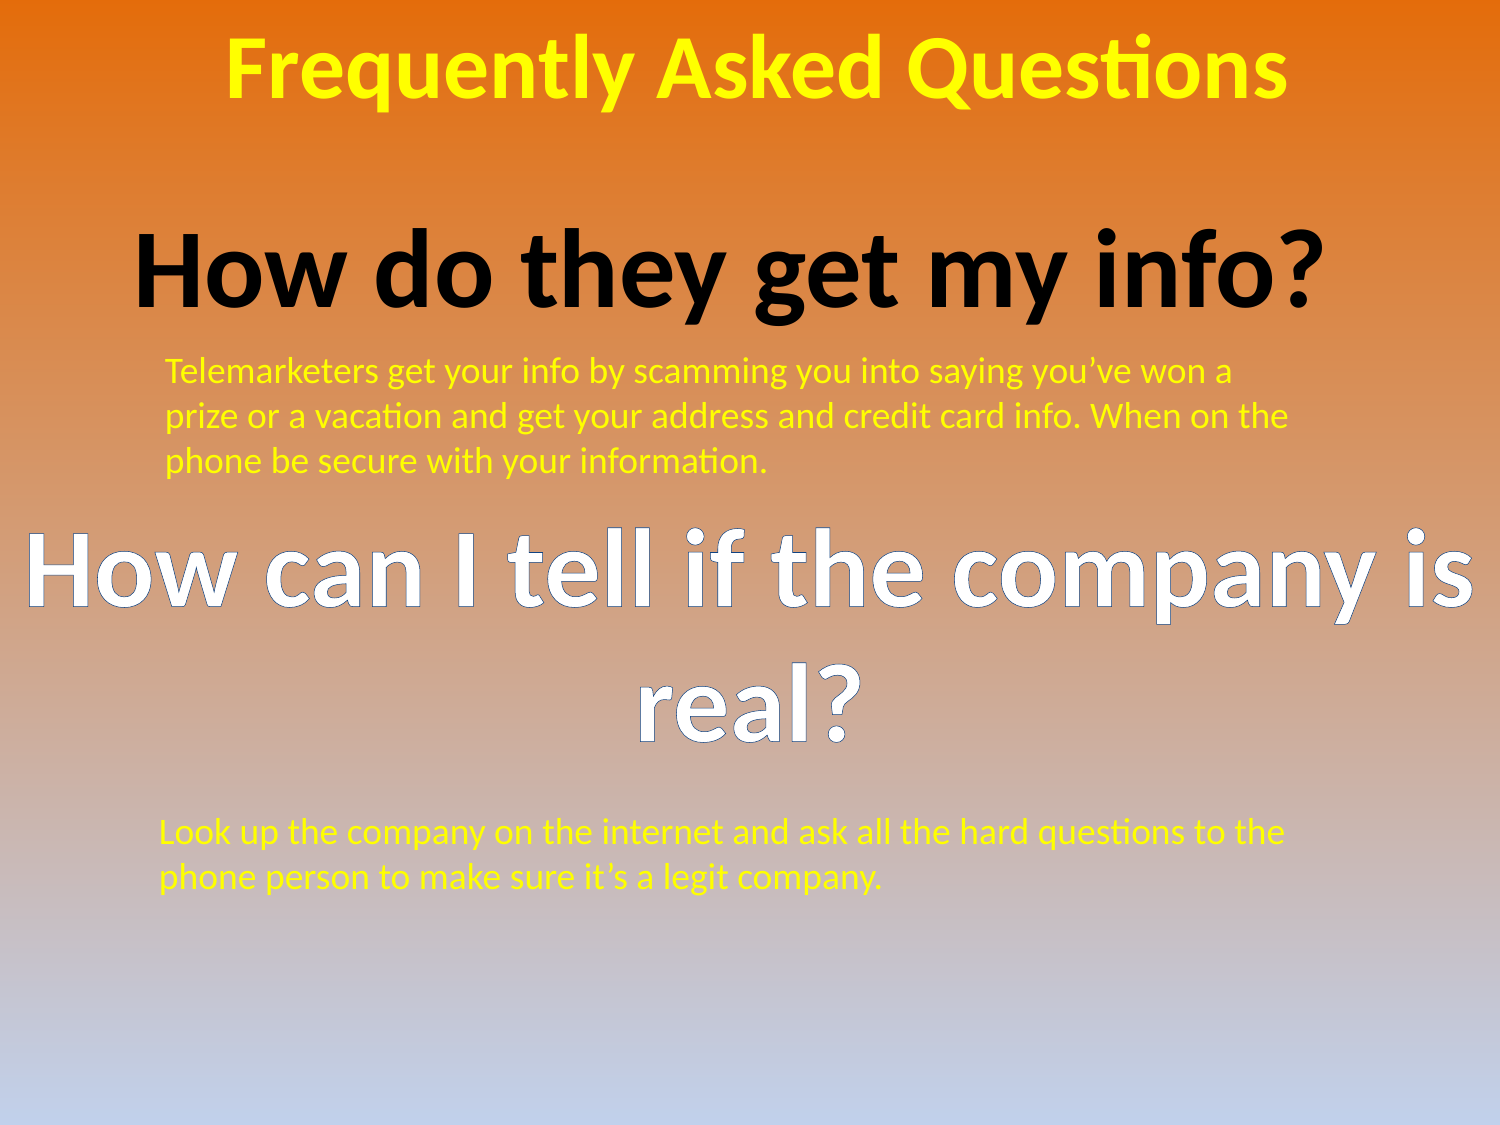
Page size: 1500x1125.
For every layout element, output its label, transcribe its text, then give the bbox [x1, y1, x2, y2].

text_box Look up the company on the internet and ask all the hard questions to the phone person to make sure it’s a legit company. [144, 799, 1305, 905]
text_box Frequently Asked Questions [210, 0, 1305, 125]
text_box Telemarketers get your info by scamming you into saying you’ve won a prize or a vacation and get your address and credit card info. When on the phone be secure with your information. [149, 338, 1310, 486]
text_box How can I tell if the company is real? [0, 486, 1500, 772]
text_box How do they get my info? [118, 187, 1344, 338]
